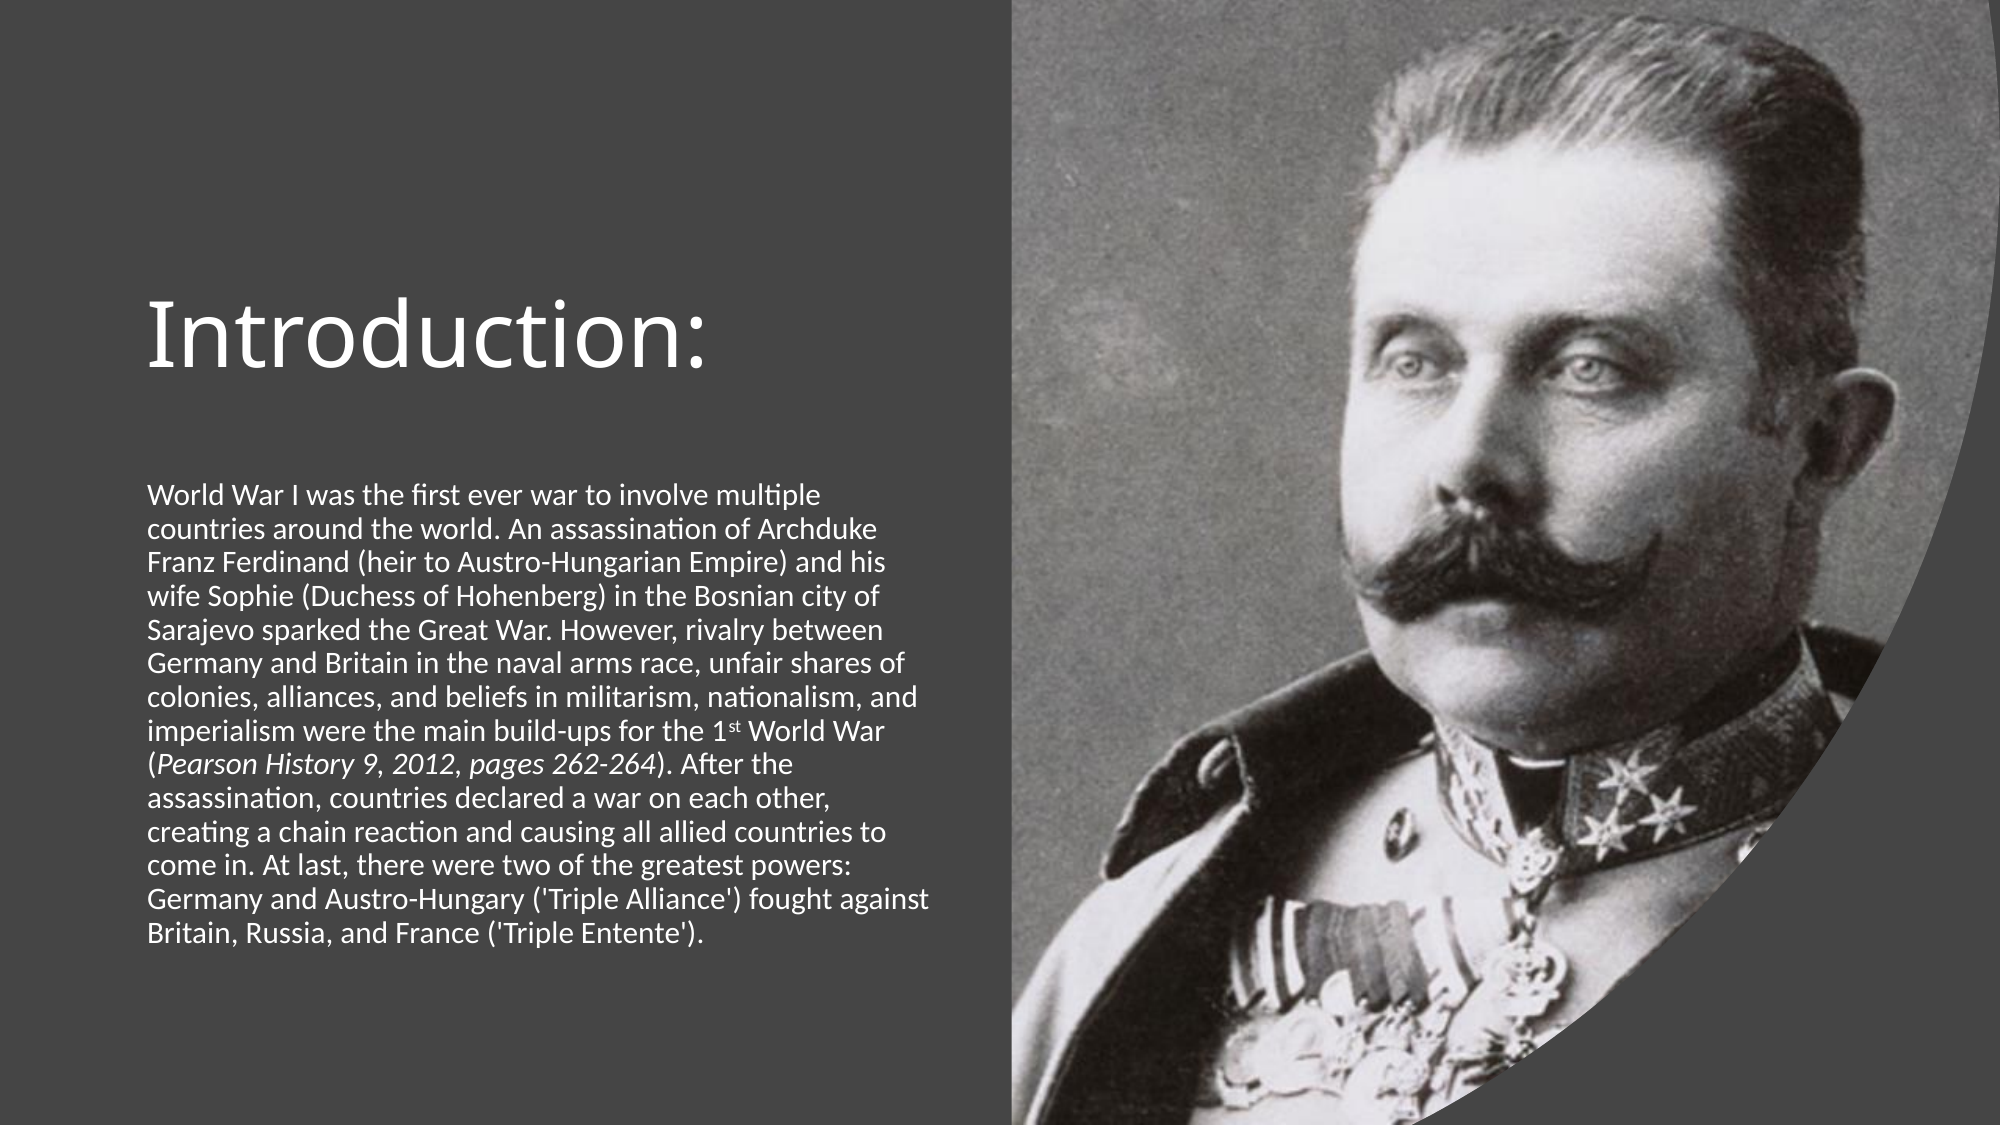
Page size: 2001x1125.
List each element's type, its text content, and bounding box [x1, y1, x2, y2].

list World War I was the first ever war to involve multiple countries around the world. An assassination of Archduke Franz Ferdinand (heir to Austro-Hungarian Empire) and his wife Sophie (Duchess of Hohenberg) in the Bosnian city of Sarajevo sparked the Great War. However, rivalry between Germany and Britain in the naval arms race, unfair shares of colonies, alliances, and beliefs in militarism, nationalism, and imperialism were the main build-ups for the 1st World War (Pearson History 9, 2012, pages 262-264). After the assassination, countries declared a war on each other, creating a chain reaction and causing all allied countries to come in. At last, there were two of the greatest powers: Germany and Austro-Hungary ('Triple Alliance') fought against Britain, Russia, and France ('Triple Entente'). [132, 471, 954, 994]
picture [1011, 0, 2000, 1125]
title Introduction: [131, 229, 953, 447]
